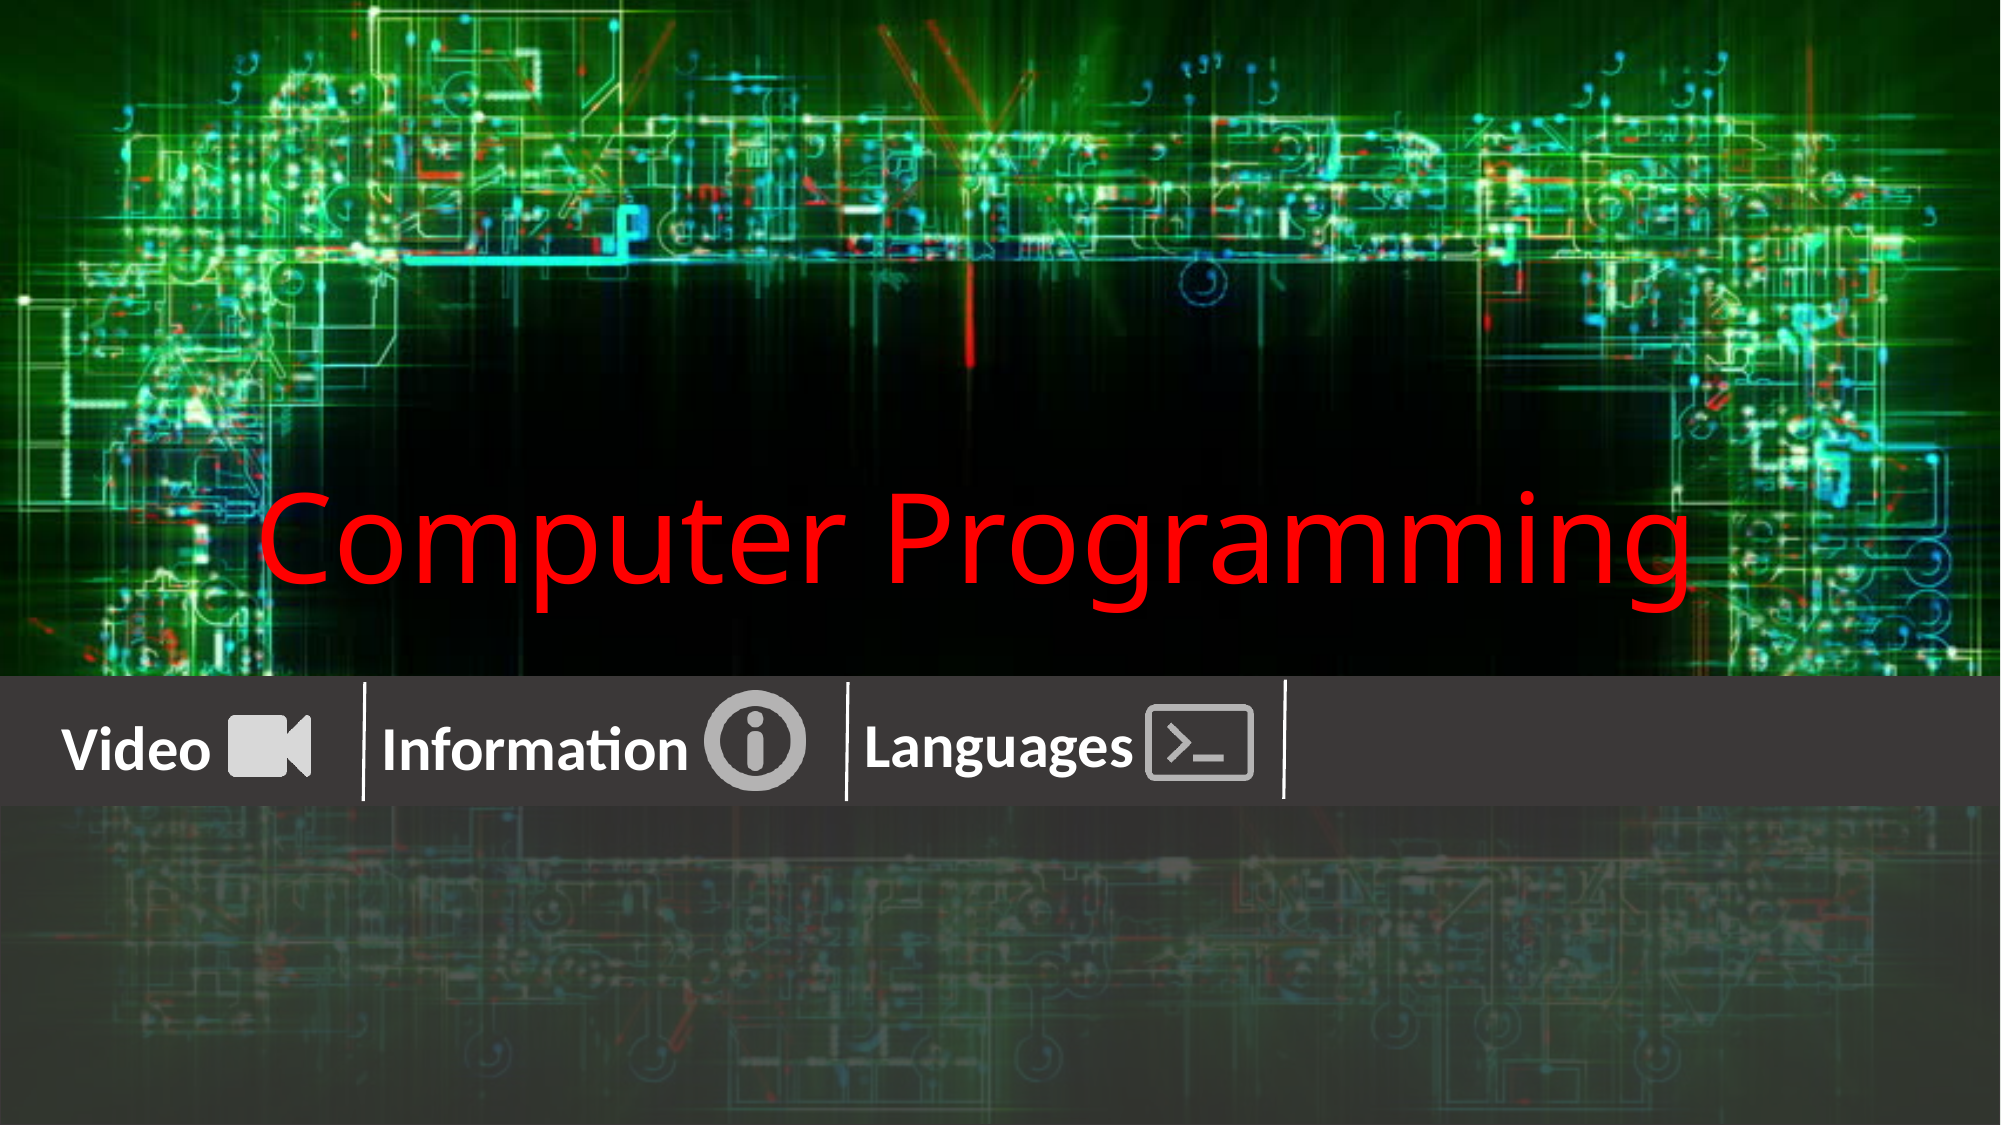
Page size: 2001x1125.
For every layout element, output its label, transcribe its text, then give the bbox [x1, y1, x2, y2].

picture [228, 704, 311, 787]
text_box [848, 676, 1283, 807]
text_box [364, 677, 847, 807]
text_box [0, 677, 366, 808]
text_box [1283, 676, 2000, 806]
picture [704, 689, 806, 791]
text_box [0, 806, 2000, 1125]
title Computer Programming [226, 226, 1727, 619]
picture [0, 0, 2001, 1125]
picture [1145, 690, 1254, 798]
